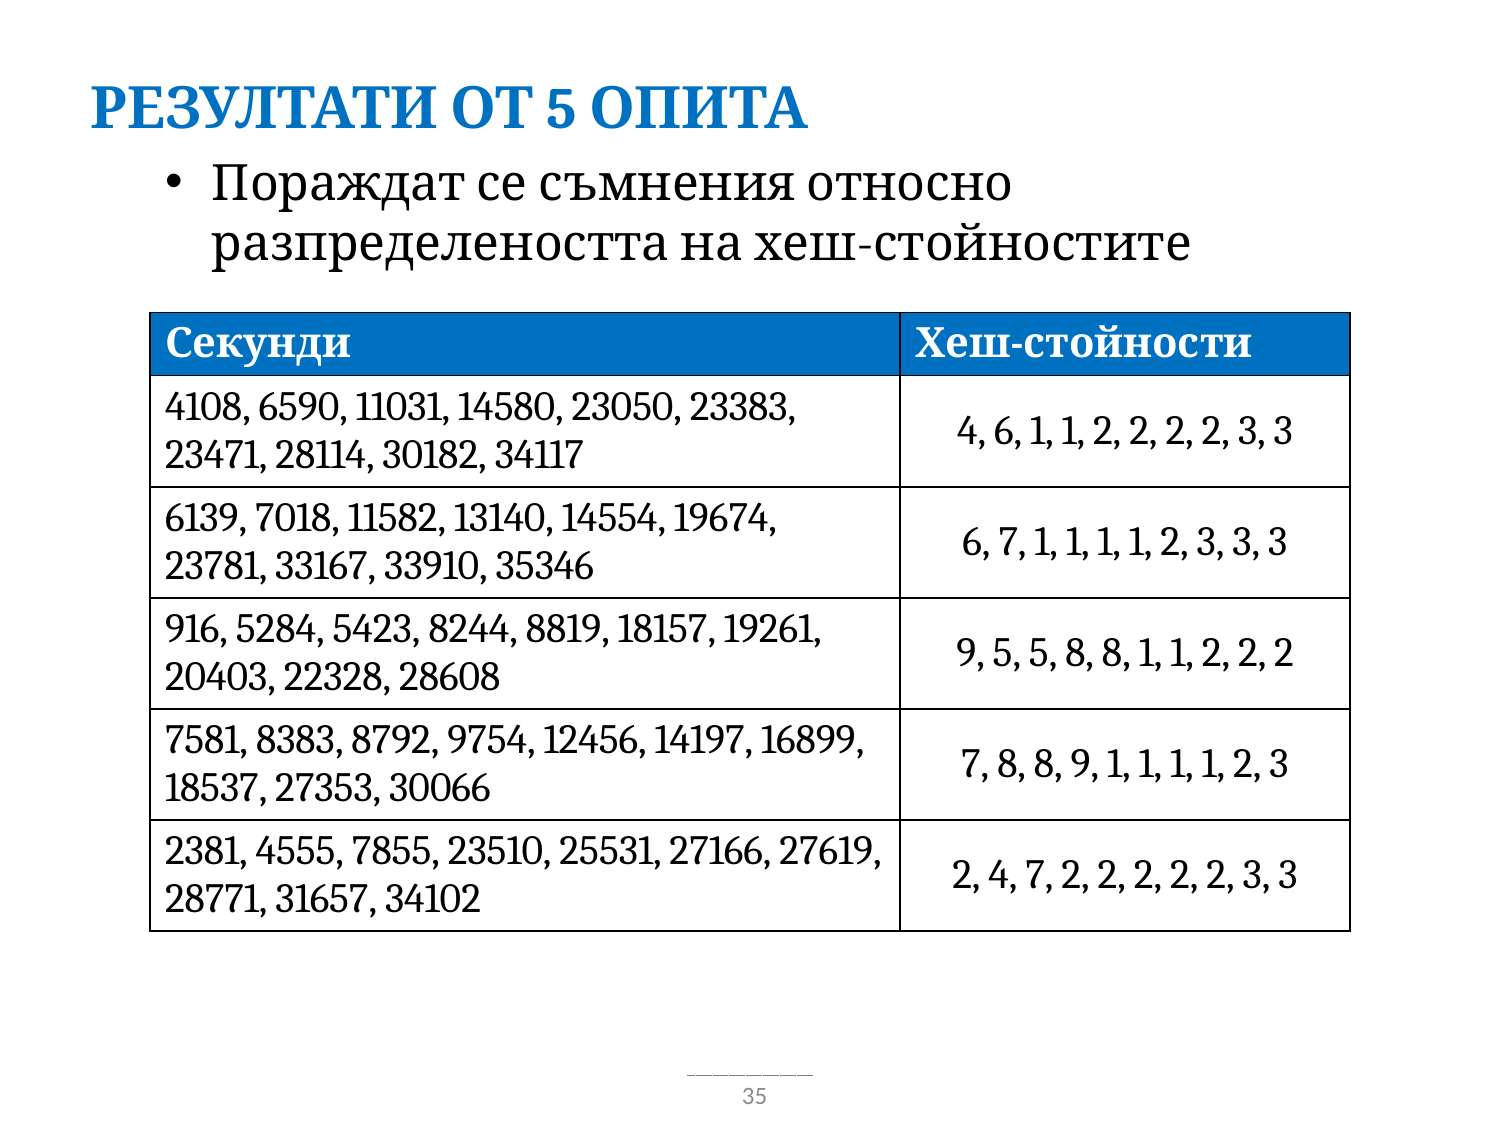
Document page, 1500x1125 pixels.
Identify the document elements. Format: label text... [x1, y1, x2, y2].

table_cell 2381, 4555, 7855, 23510, 25531, 27166, 27619, 28771, 31657, 34102 [151, 821, 899, 930]
table_cell 4108, 6590, 11031, 14580, 23050, 23383, 23471, 28114, 30182, 34117 [151, 376, 899, 486]
table_cell 6139, 7018, 11582, 13140, 14554, 19674, 23781, 33167, 33910, 35346 [151, 488, 899, 597]
list Резултати от 5 опита Пораждат се съмнения относно разпределеността на хеш-стойностите [75, 62, 1450, 1063]
table_cell 6, 7, 1, 1, 1, 1, 2, 3, 3, 3 [901, 488, 1349, 597]
table_header Хеш-стойности [901, 313, 1349, 375]
table_cell 7581, 8383, 8792, 9754, 12456, 14197, 16899, 18537, 27353, 30066 [151, 710, 899, 819]
table_cell 916, 5284, 5423, 8244, 8819, 18157, 19261, 20403, 22328, 28608 [151, 599, 899, 708]
table_header Секунди [151, 313, 899, 375]
table_cell 2, 4, 7, 2, 2, 2, 2, 2, 3, 3 [901, 821, 1349, 930]
slide_number 35 [579, 1065, 930, 1125]
table_cell 7, 8, 8, 9, 1, 1, 1, 1, 2, 3 [901, 710, 1349, 819]
table_cell 4, 6, 1, 1, 2, 2, 2, 2, 3, 3 [901, 376, 1349, 486]
table_cell 9, 5, 5, 8, 8, 1, 1, 2, 2, 2 [901, 599, 1349, 708]
